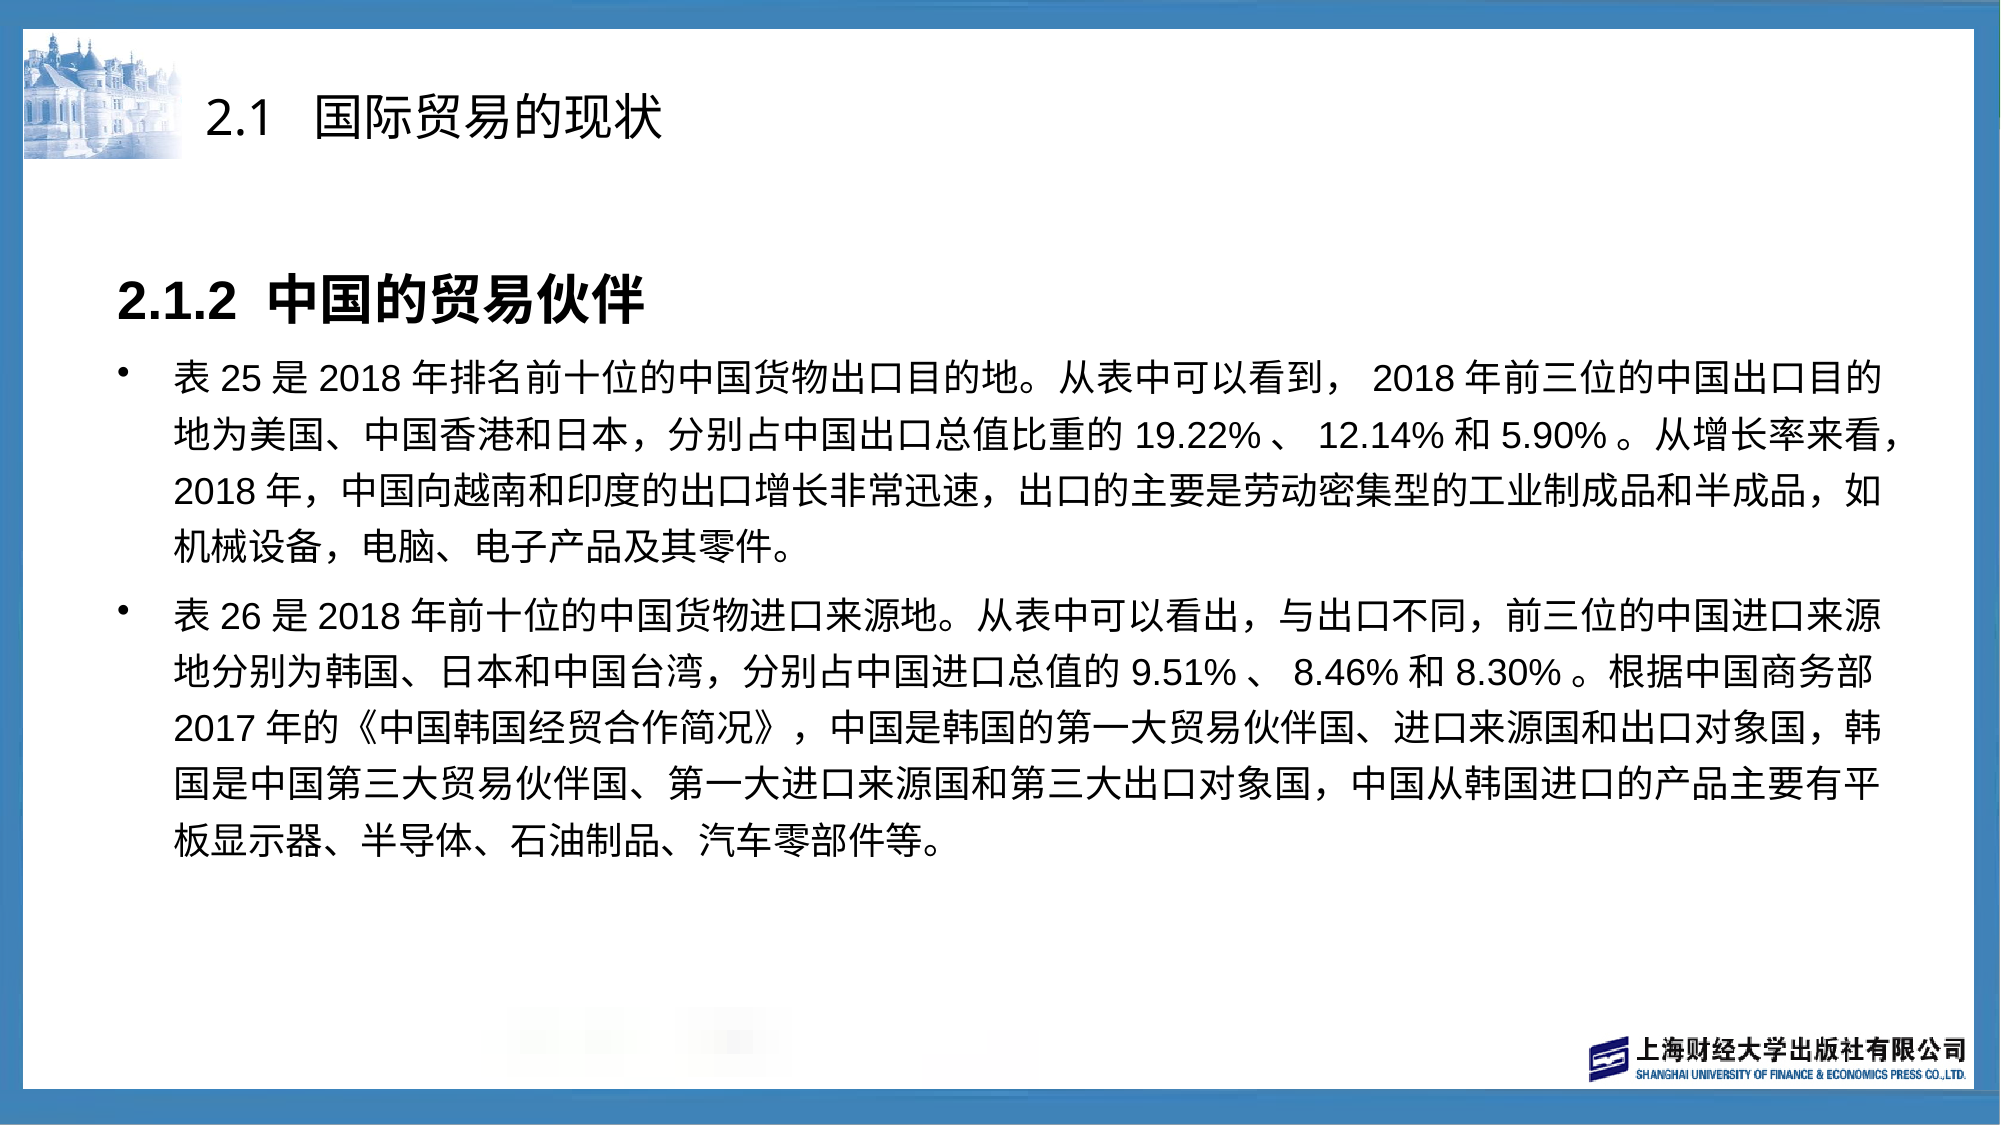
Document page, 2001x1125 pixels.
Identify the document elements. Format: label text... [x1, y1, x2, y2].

picture [0, 0, 2001, 1125]
title 2.1 国际贸易的现状 [190, 64, 1547, 168]
list 2.1.2 中国的贸易伙伴 表25是2018年排名前十位的中国货物出口目的地。从表中可以看到，2018年前三位的中国出口目的地为美国、中国香港和日本，分别占中国出口总值比重的19.22%、12.14%和5.90%。从增长率来看，2018年，中国向越南和印度的出口增长非常迅速，出口的主要是劳动密集型的工业制成品和半成品，如机械设备，电脑、电子产品及其零件。 表26是2018年前十位的中国货物进口来源地。从表中可以看出，与出口不同，前三位的中国进口来源地分别为韩国、日本和中国台湾，分别占中国进口总值的9.51%、8.46%和8.30%。根据中国商务部2017年的《中国韩国经贸合作简况》，中国是韩国的第一大贸易伙伴国、进口来源国和出口对象国，韩国是中国第三大贸易伙伴国、第一大进口来源国和第三大出口对象国，中国从韩国进口的产品主要有平板显示器、半导体、石油制品、汽车零部件等。 [102, 241, 1898, 1065]
